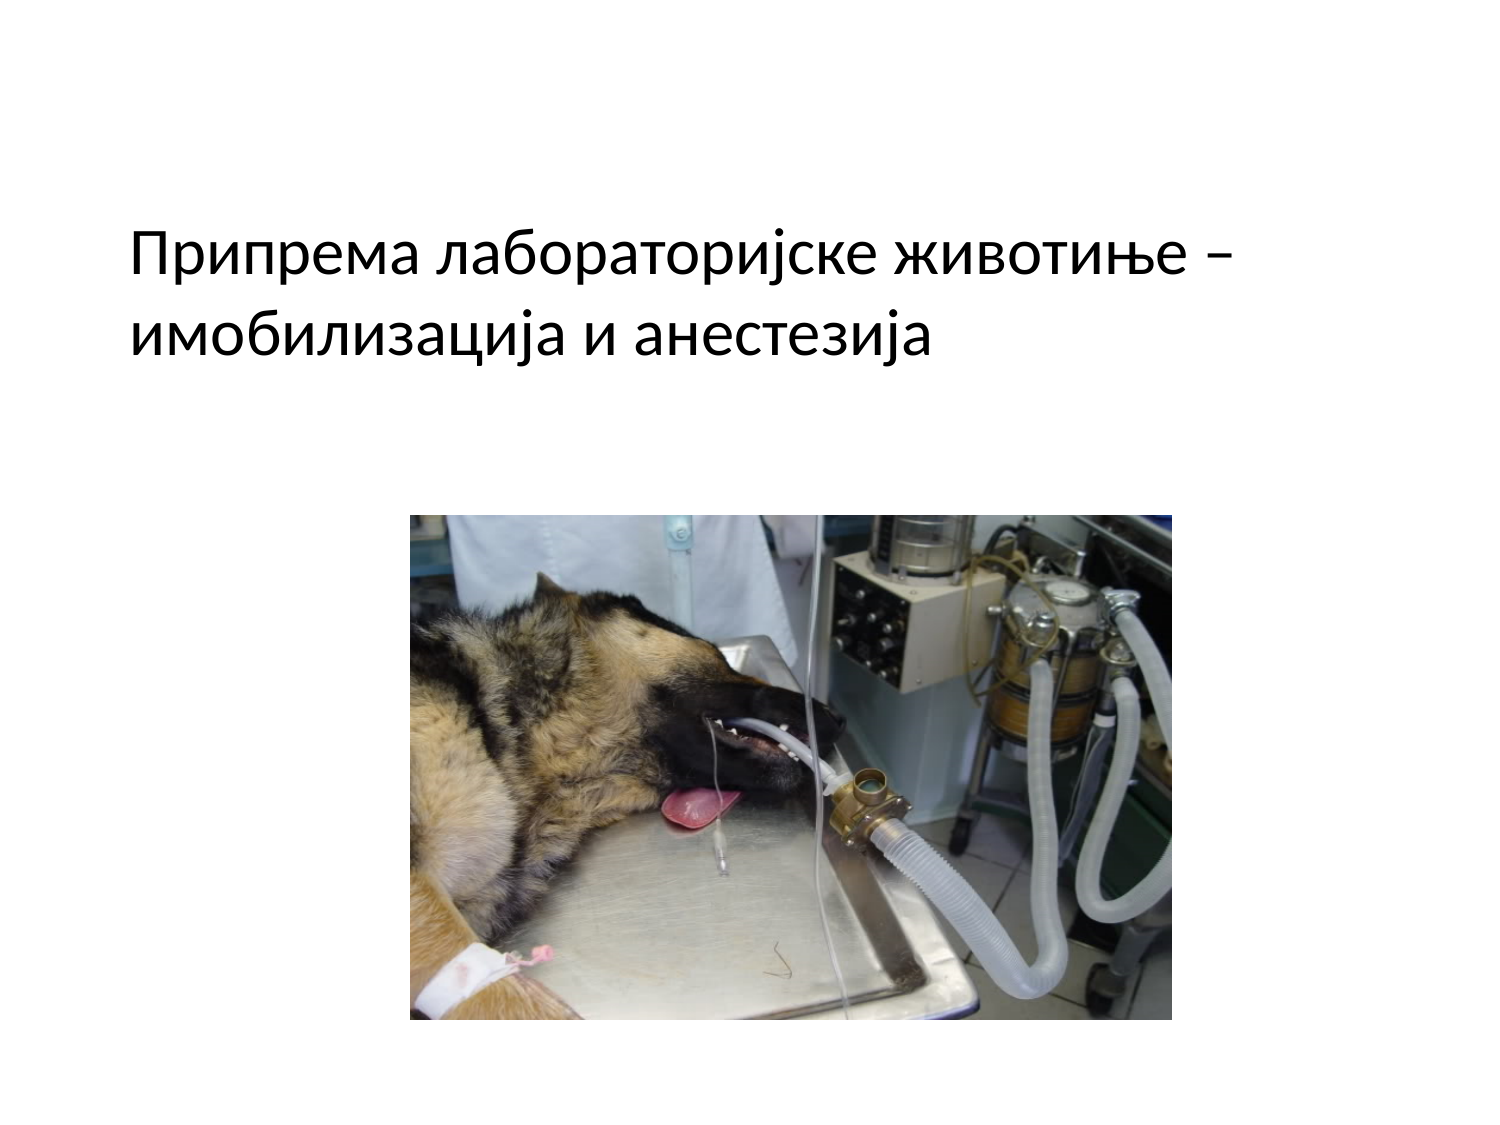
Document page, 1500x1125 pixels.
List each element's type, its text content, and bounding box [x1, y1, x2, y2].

picture [409, 515, 1172, 1020]
list Припрема лабораторијске животиње – имобилизација и анестезија [58, 199, 1433, 476]
